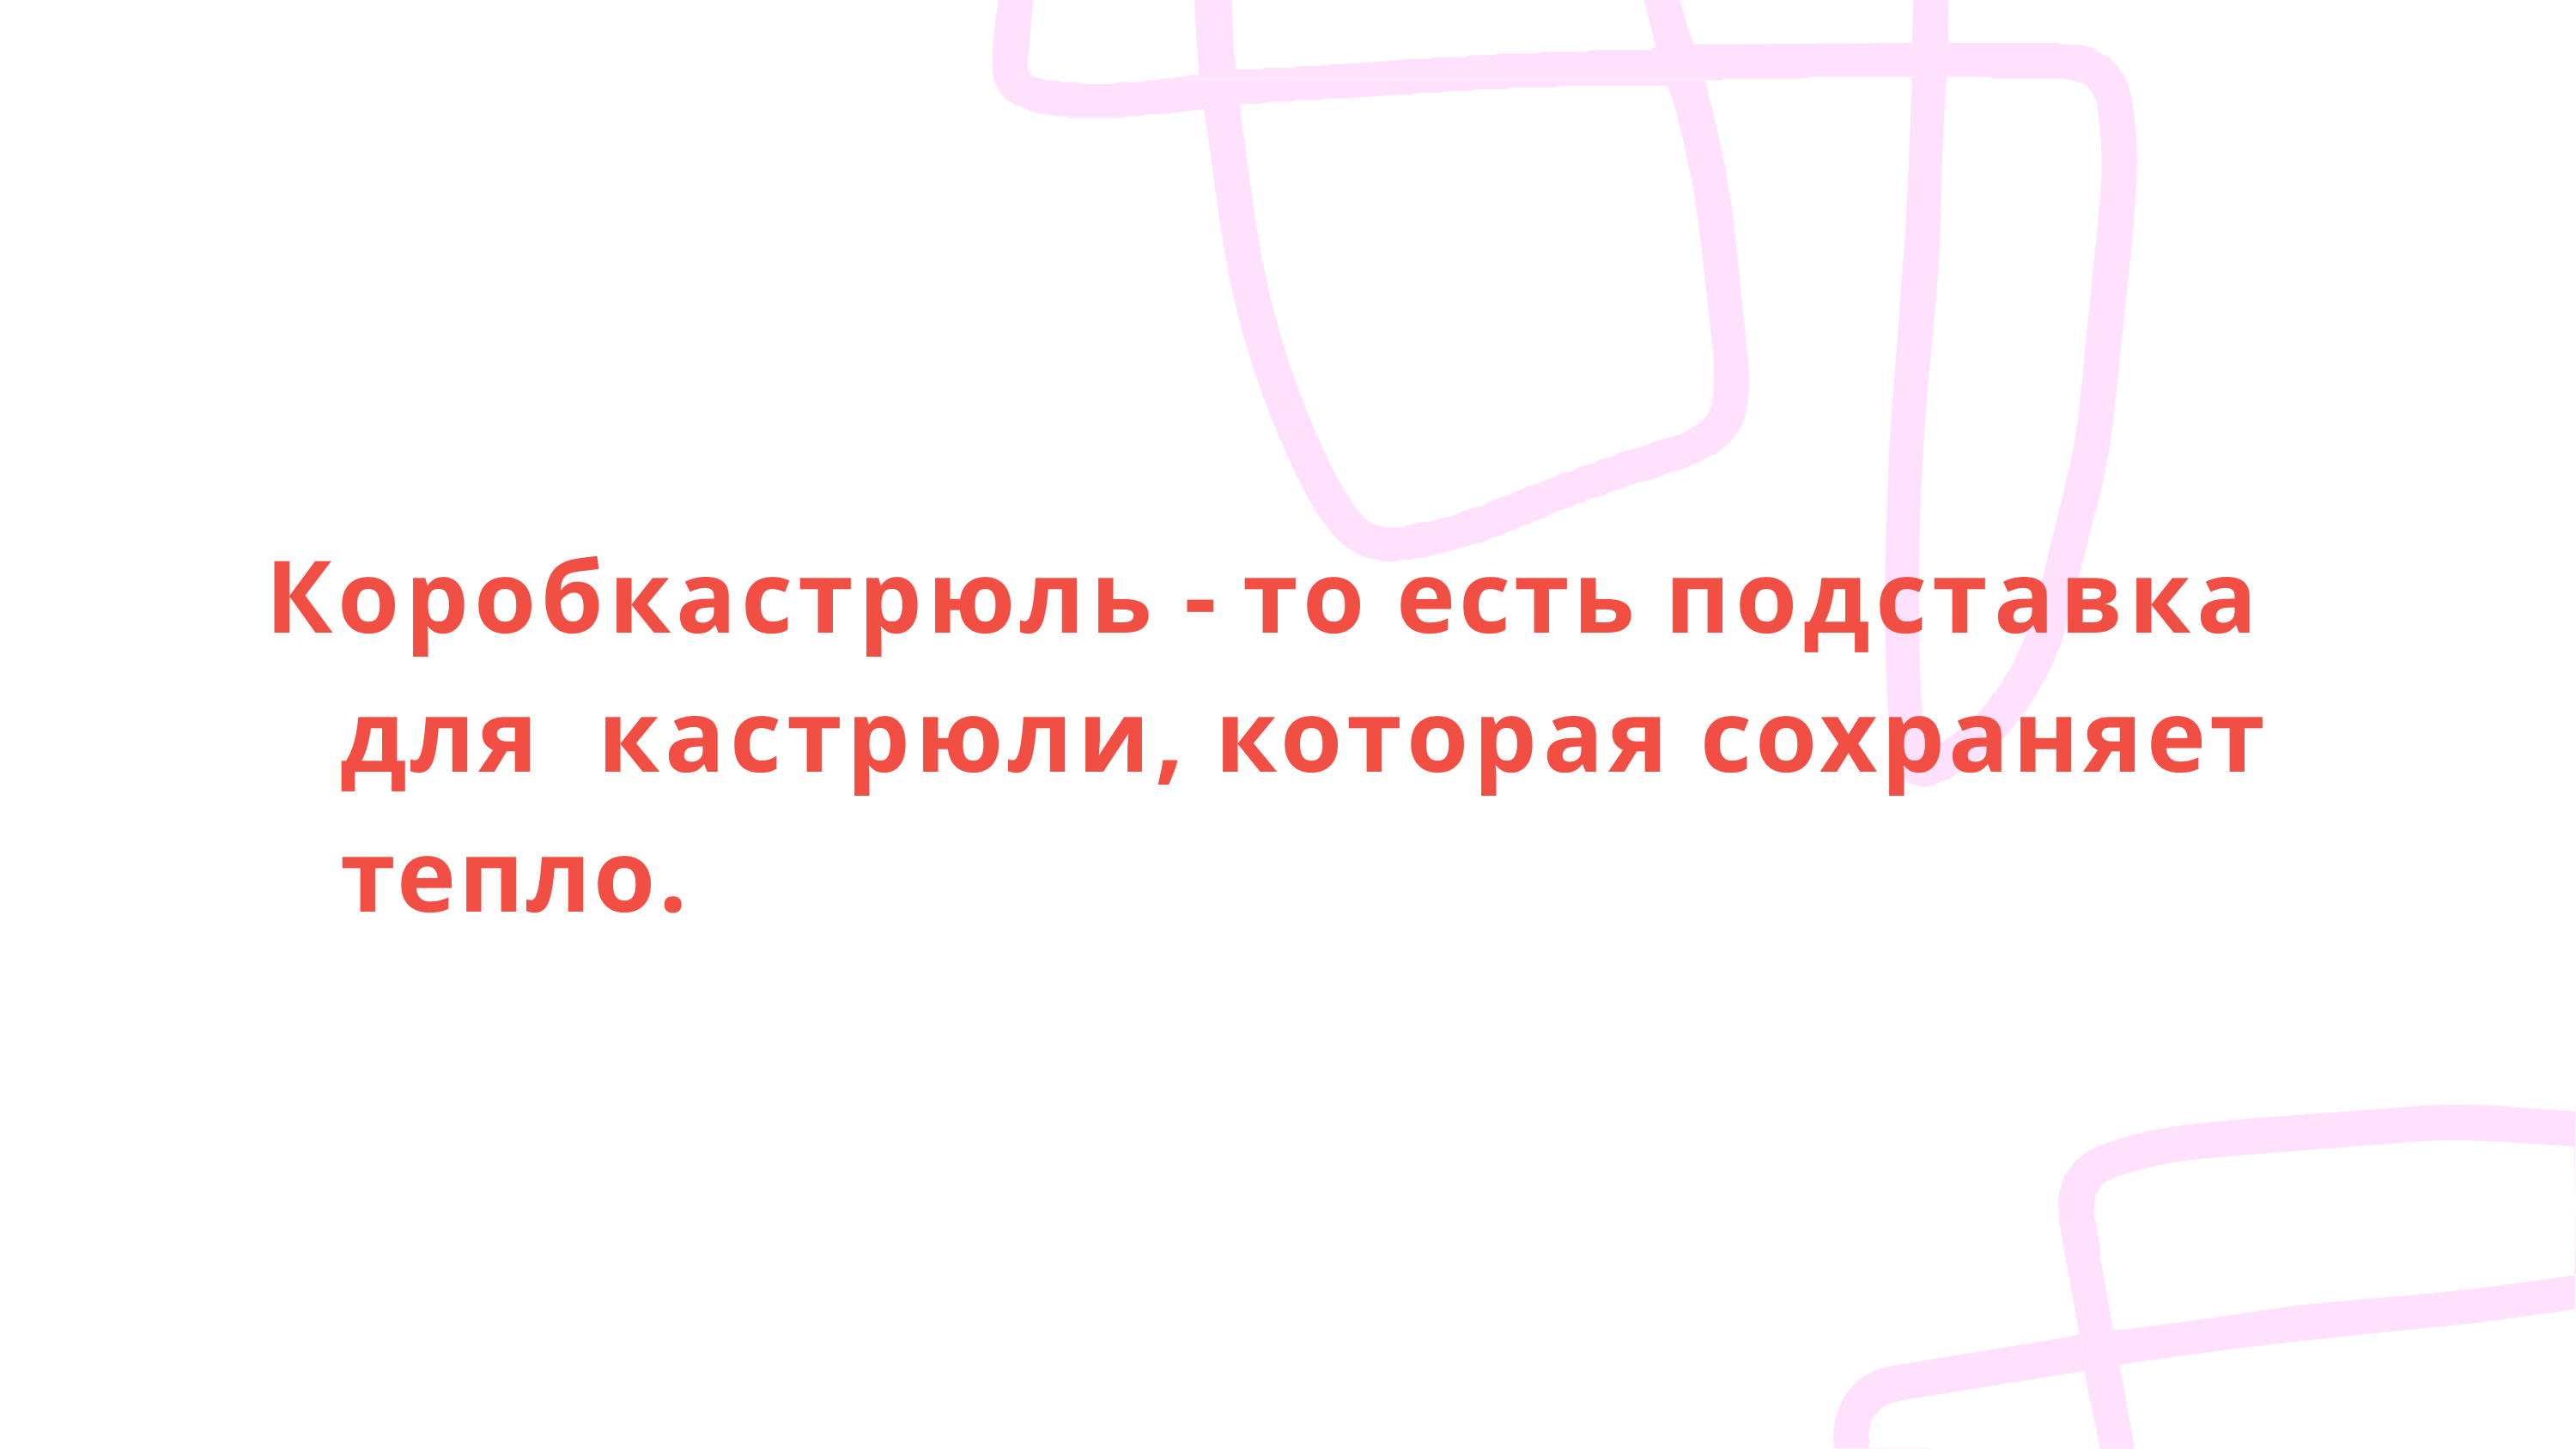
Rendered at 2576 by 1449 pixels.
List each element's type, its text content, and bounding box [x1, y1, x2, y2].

text_box [1832, 1105, 2576, 1449]
text_box [992, 0, 2137, 512]
title Коробкастрюль - то есть подставка для кастрюли, которая сохраняет тепло. [264, 512, 2337, 932]
